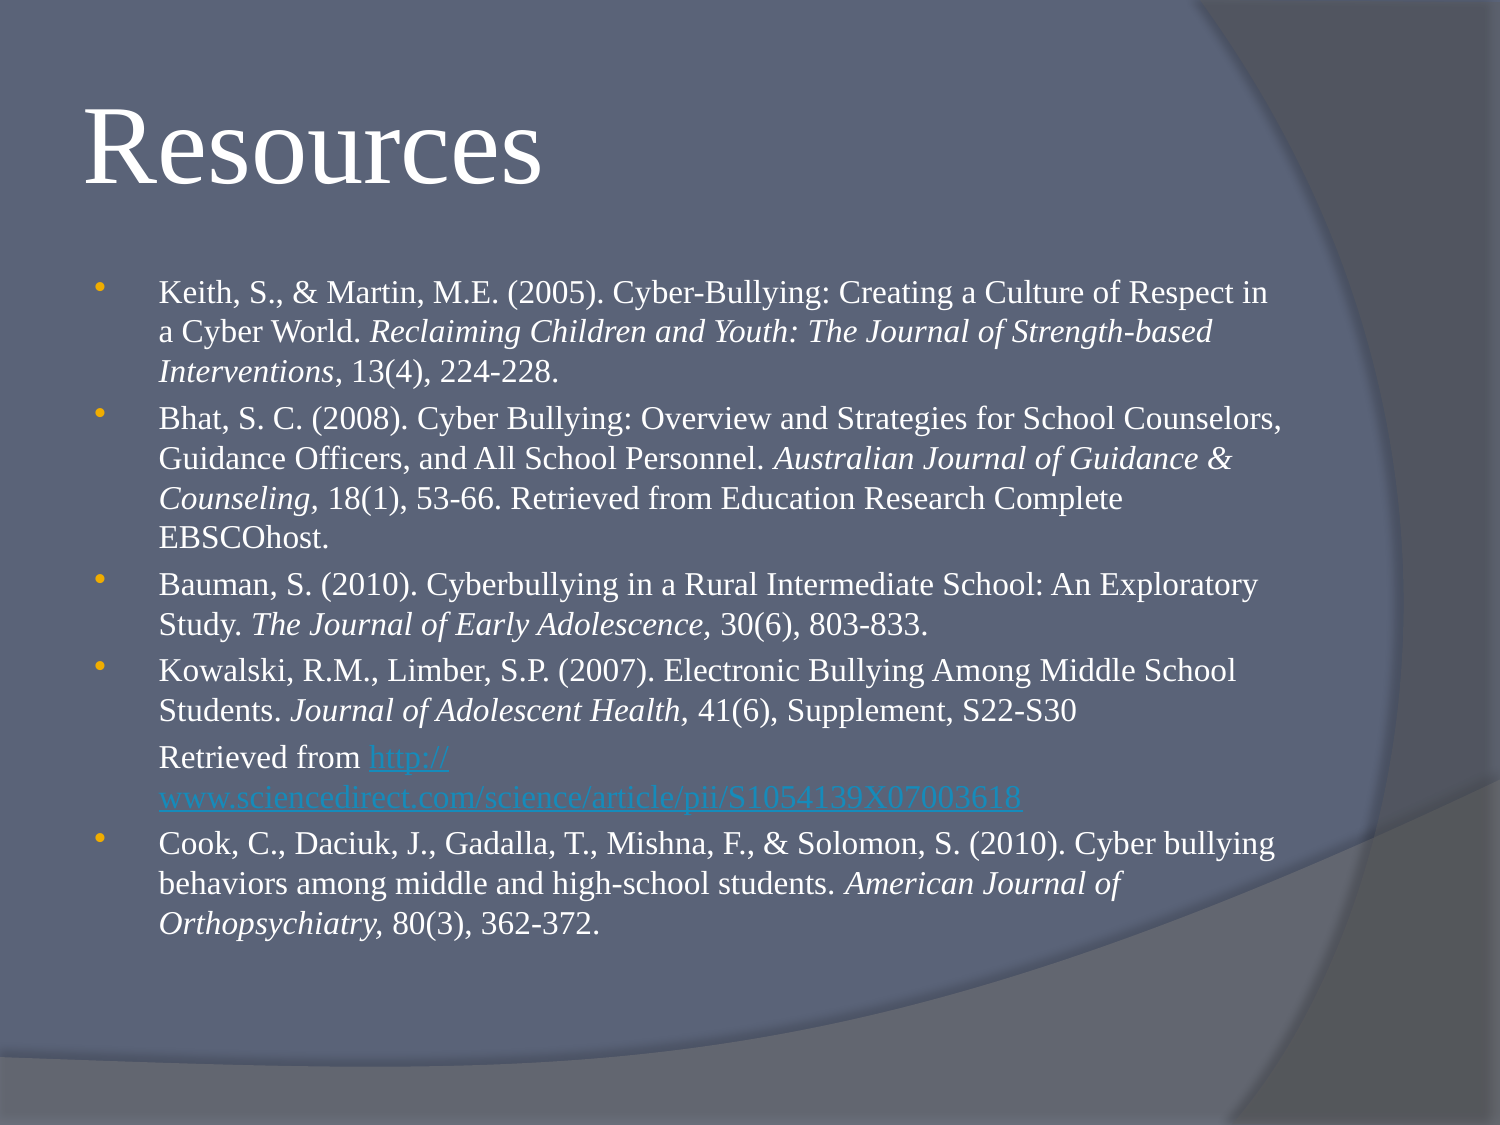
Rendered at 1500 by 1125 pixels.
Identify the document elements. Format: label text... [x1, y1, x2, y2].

list Keith, S., & Martin, M.E. (2005). Cyber-Bullying: Creating a Culture of Respect in a Cyber World. Reclaiming Children and Youth: The Journal of Strength-based Interventions, 13(4), 224-228. Bhat, S. C. (2008). Cyber Bullying: Overview and Strategies for School Counselors, Guidance Officers, and All School Personnel. Australian Journal of Guidance & Counseling, 18(1), 53-66. Retrieved from Education Research Complete EBSCOhost. Bauman, S. (2010). Cyberbullying in a Rural Intermediate School: An Exploratory Study. The Journal of Early Adolescence, 30(6), 803-833. Kowalski, R.M., Limber, S.P. (2007). Electronic Bullying Among Middle School Students. Journal of Adolescent Health, 41(6), Supplement, S22-S30 Retrieved from http://www.sciencedirect.com/science/article/pii/S1054139X07003618 Cook, C., Daciuk, J., Gadalla, T., Mishna, F., & Solomon, S. (2010). Cyber bullying behaviors among middle and high-school students. American Journal of Orthopsychiatry, 80(3), 362-372. [75, 262, 1300, 1005]
title Resources [75, 45, 1300, 233]
